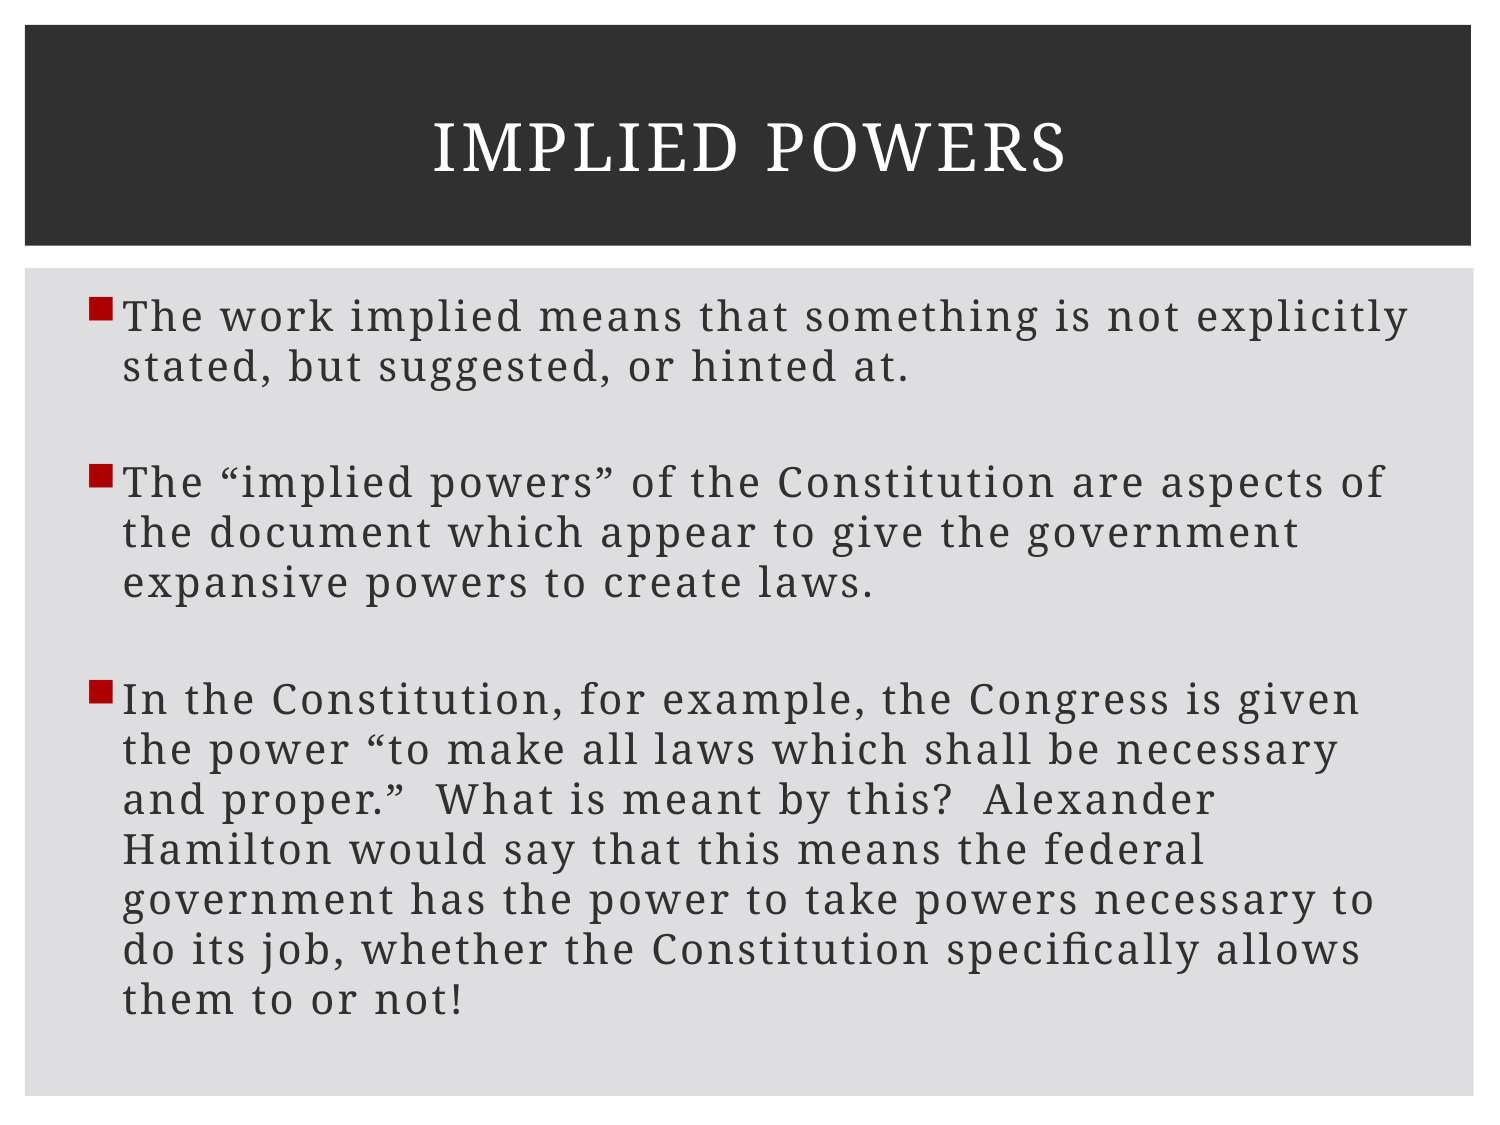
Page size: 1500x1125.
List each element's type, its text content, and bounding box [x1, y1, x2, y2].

list The work implied means that something is not explicitly stated, but suggested, or hinted at. The “implied powers” of the Constitution are aspects of the document which appear to give the government expansive powers to create laws. In the Constitution, for example, the Congress is given the power “to make all laws which shall be necessary and proper.” What is meant by this? Alexander Hamilton would say that this means the federal government has the power to take powers necessary to do its job, whether the Constitution specifically allows them to or not! [62, 281, 1442, 1005]
title Implied powers [62, 58, 1438, 232]
